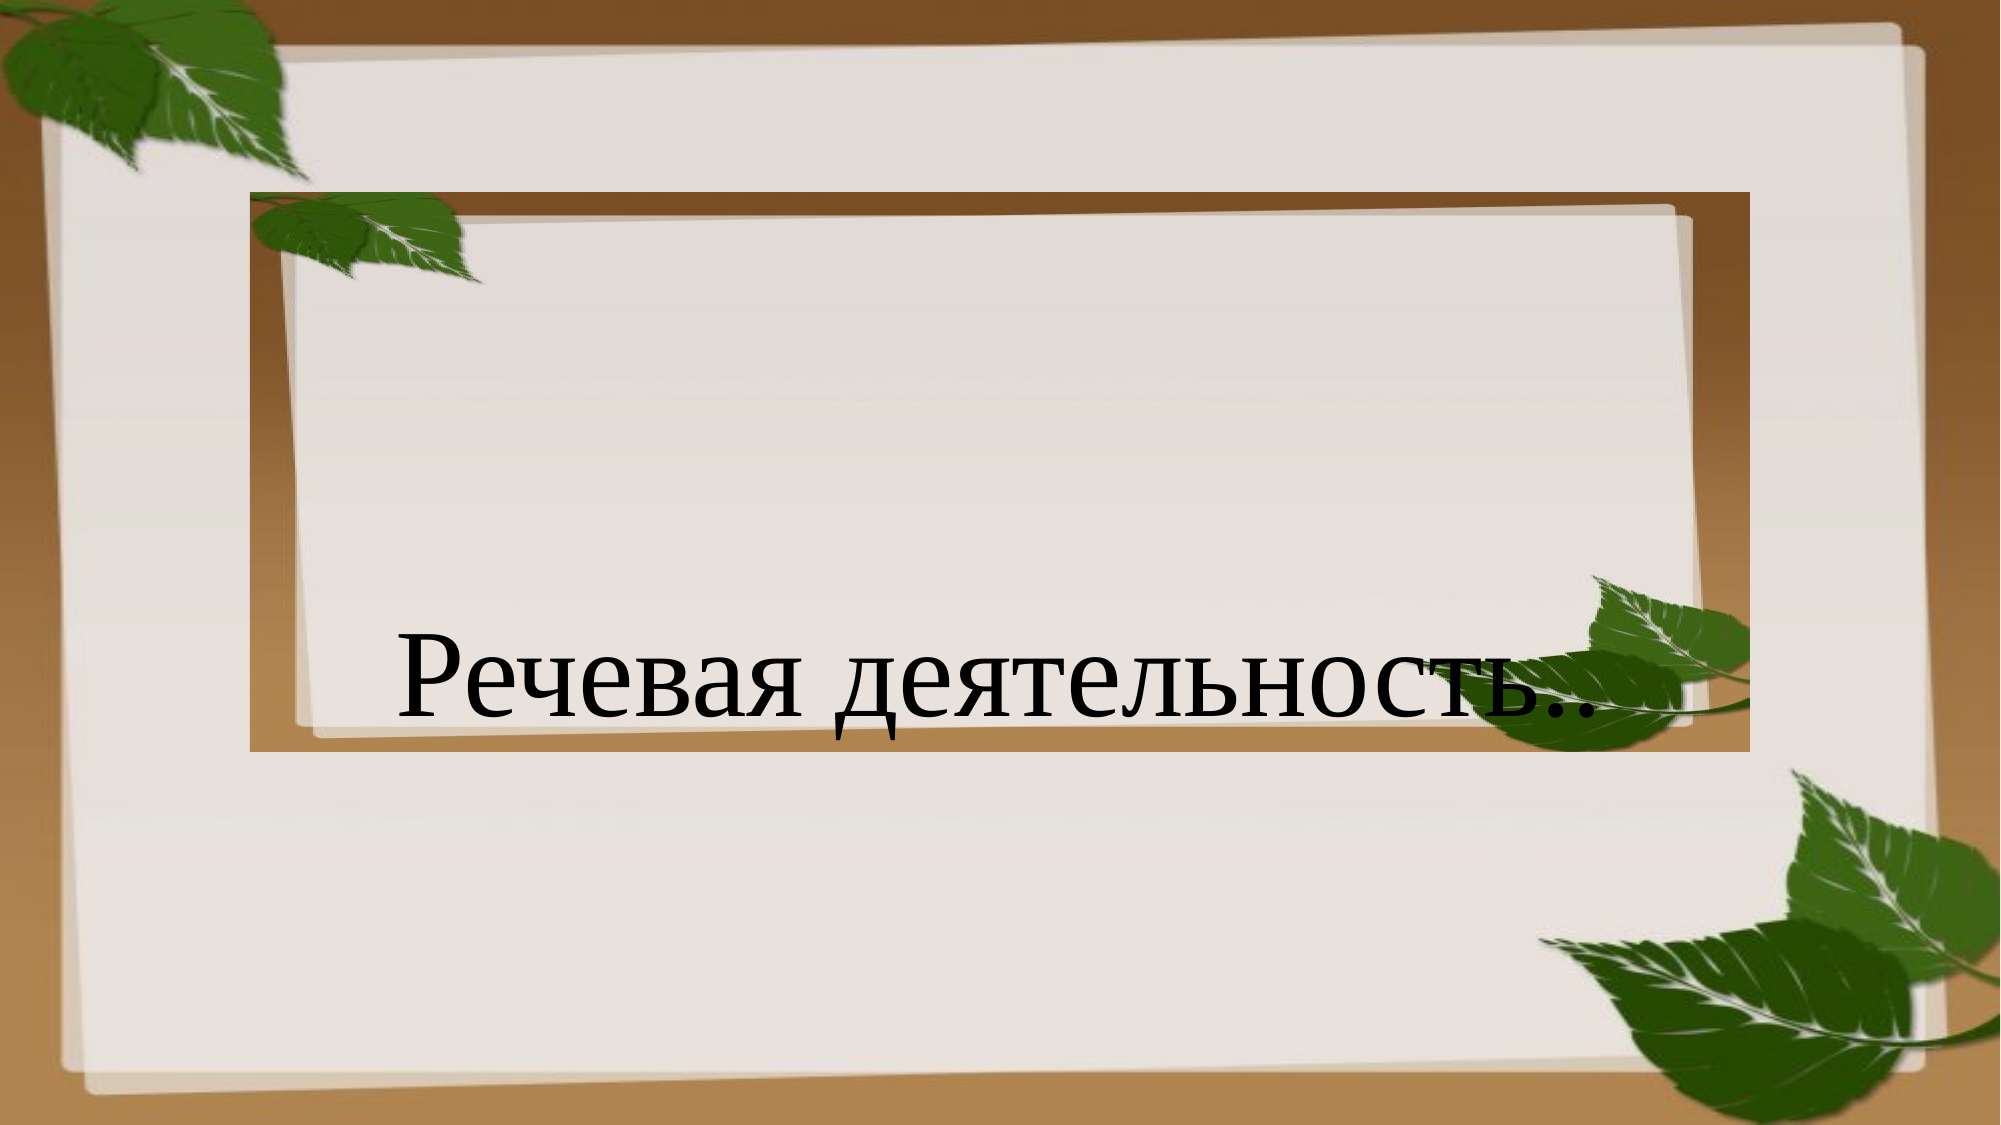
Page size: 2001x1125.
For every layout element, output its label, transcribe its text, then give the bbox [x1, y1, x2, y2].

picture [0, 0, 2001, 1125]
title Речевая деятельность.. [249, 192, 1750, 752]
